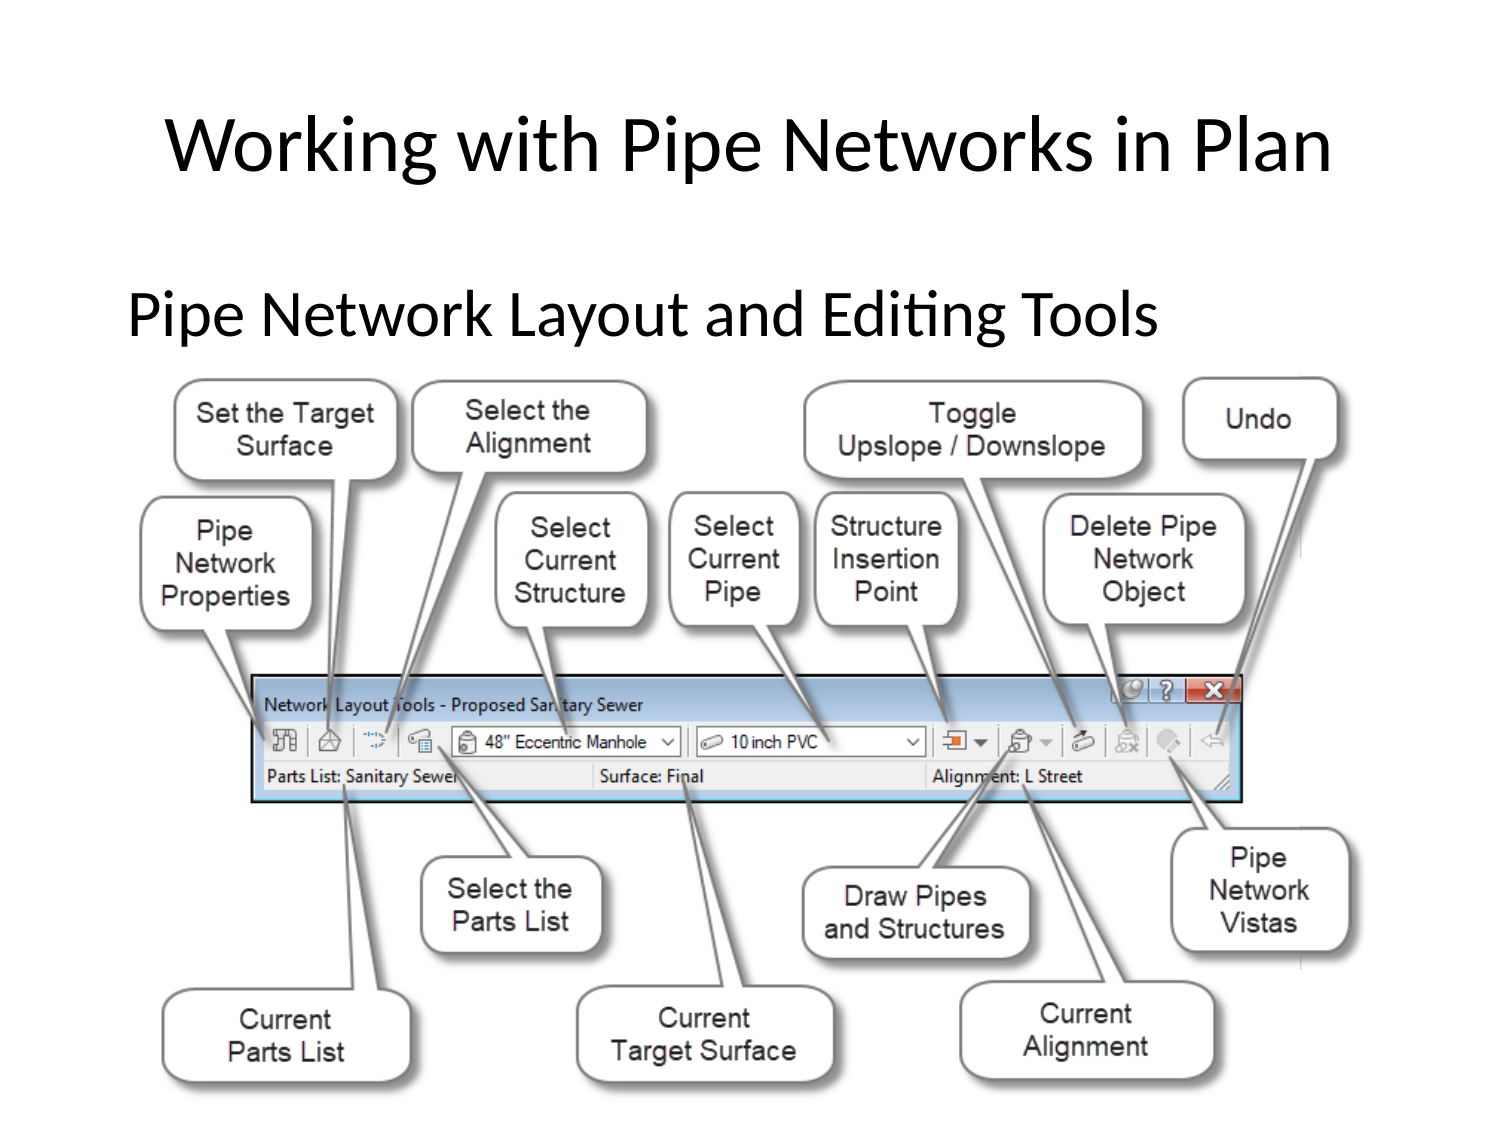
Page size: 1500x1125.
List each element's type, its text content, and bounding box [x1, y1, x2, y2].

picture [135, 374, 1365, 1117]
text_box Pipe Network Layout and Editing Tools [112, 262, 1250, 358]
title Working with Pipe Networks in Plan [75, 45, 1425, 233]
